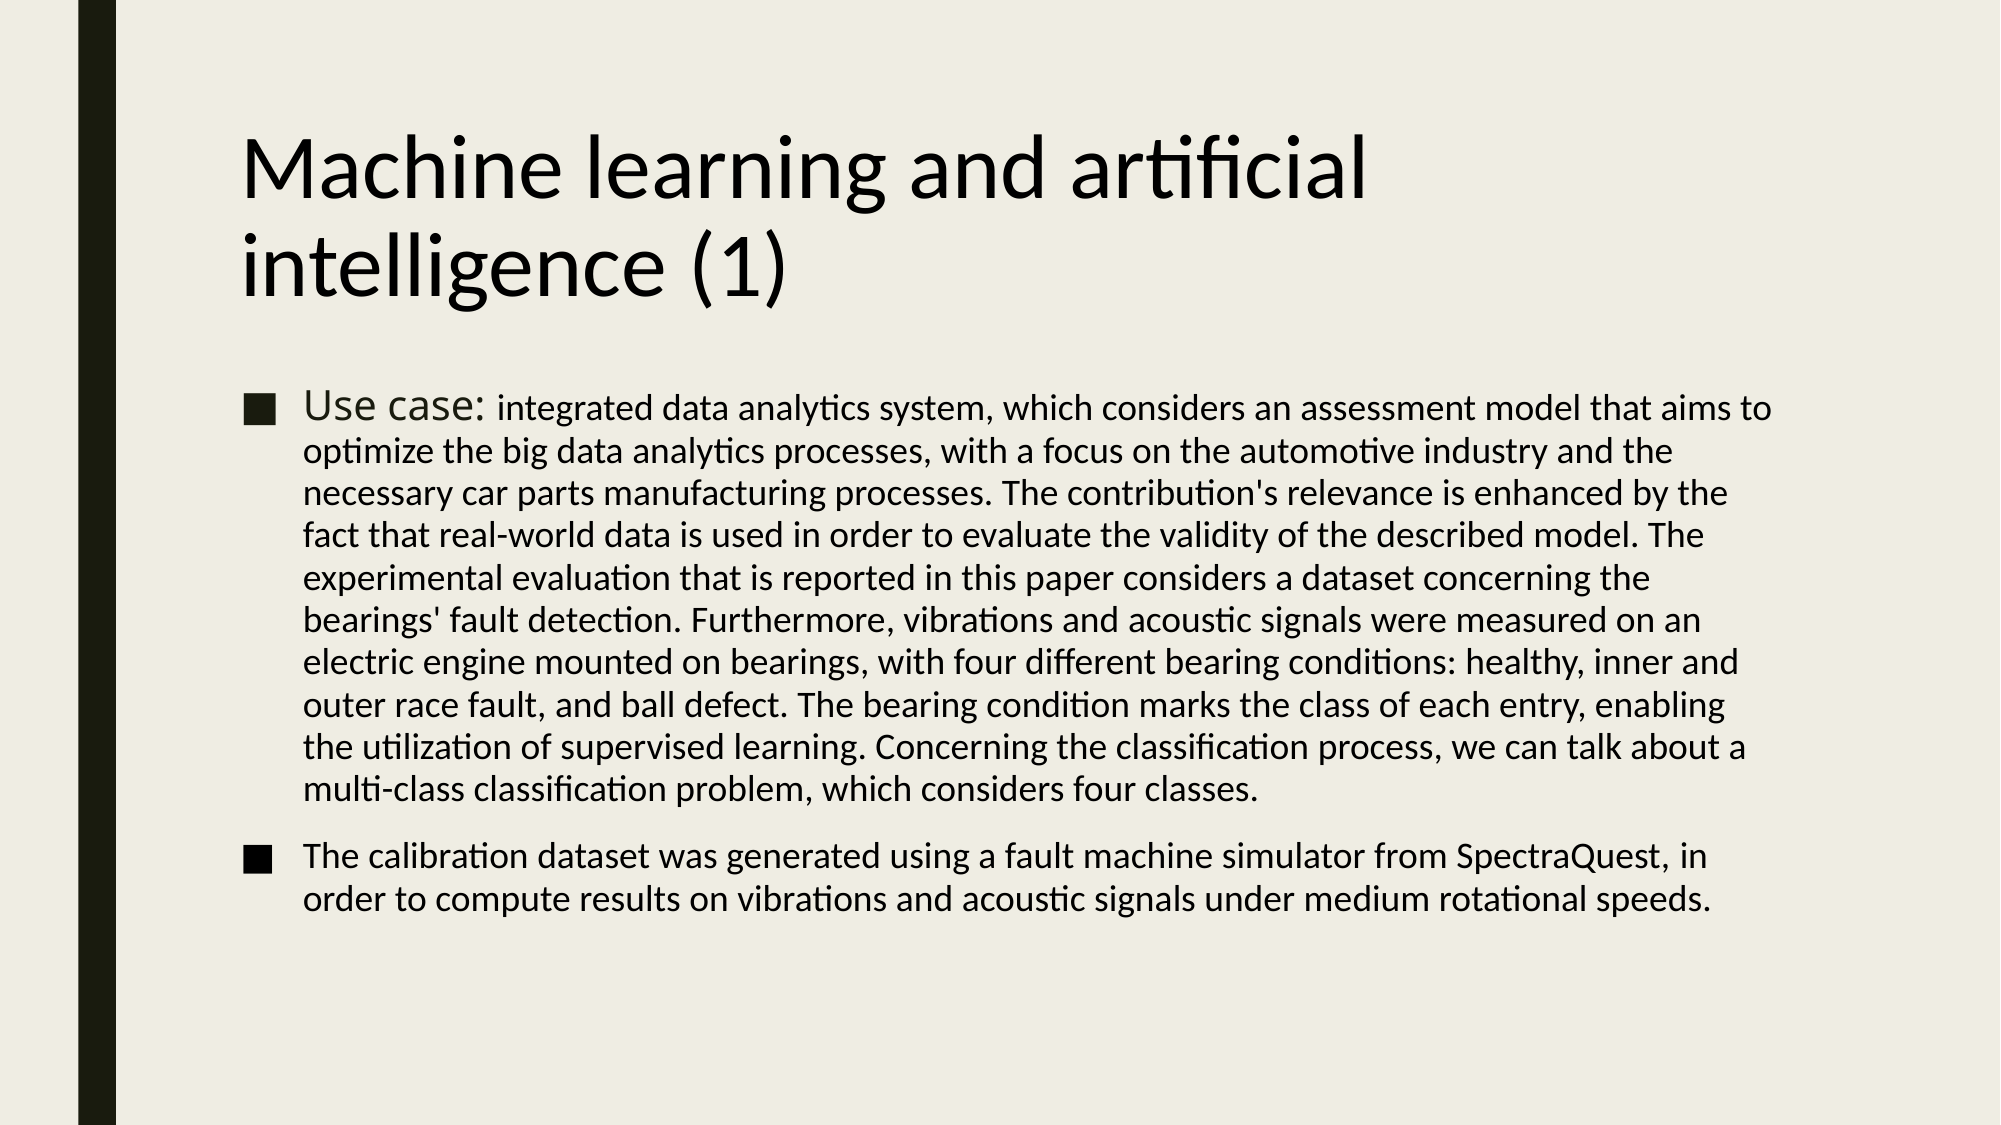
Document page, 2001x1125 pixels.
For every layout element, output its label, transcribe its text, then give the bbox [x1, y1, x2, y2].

title Machine learning and artificial intelligence (1) [225, 112, 1800, 357]
list Use case: integrated data analytics system, which considers an assessment model that aims to optimize the big data analytics processes, with a focus on the automotive industry and the necessary car parts manufacturing processes. The contribution's relevance is enhanced by the fact that real-world data is used in order to evaluate the validity of the described model. The experimental evaluation that is reported in this paper considers a dataset concerning the bearings' fault detection. Furthermore, vibrations and acoustic signals were measured on an electric engine mounted on bearings, with four different bearing conditions: healthy, inner and outer race fault, and ball defect. The bearing condition marks the class of each entry, enabling the utilization of supervised learning. Concerning the classification process, we can talk about a multi-class classification problem, which considers four classes. The calibration dataset was generated using a fault machine simulator from SpectraQuest, in order to compute results on vibrations and acoustic signals under medium rotational speeds. [225, 375, 1800, 963]
